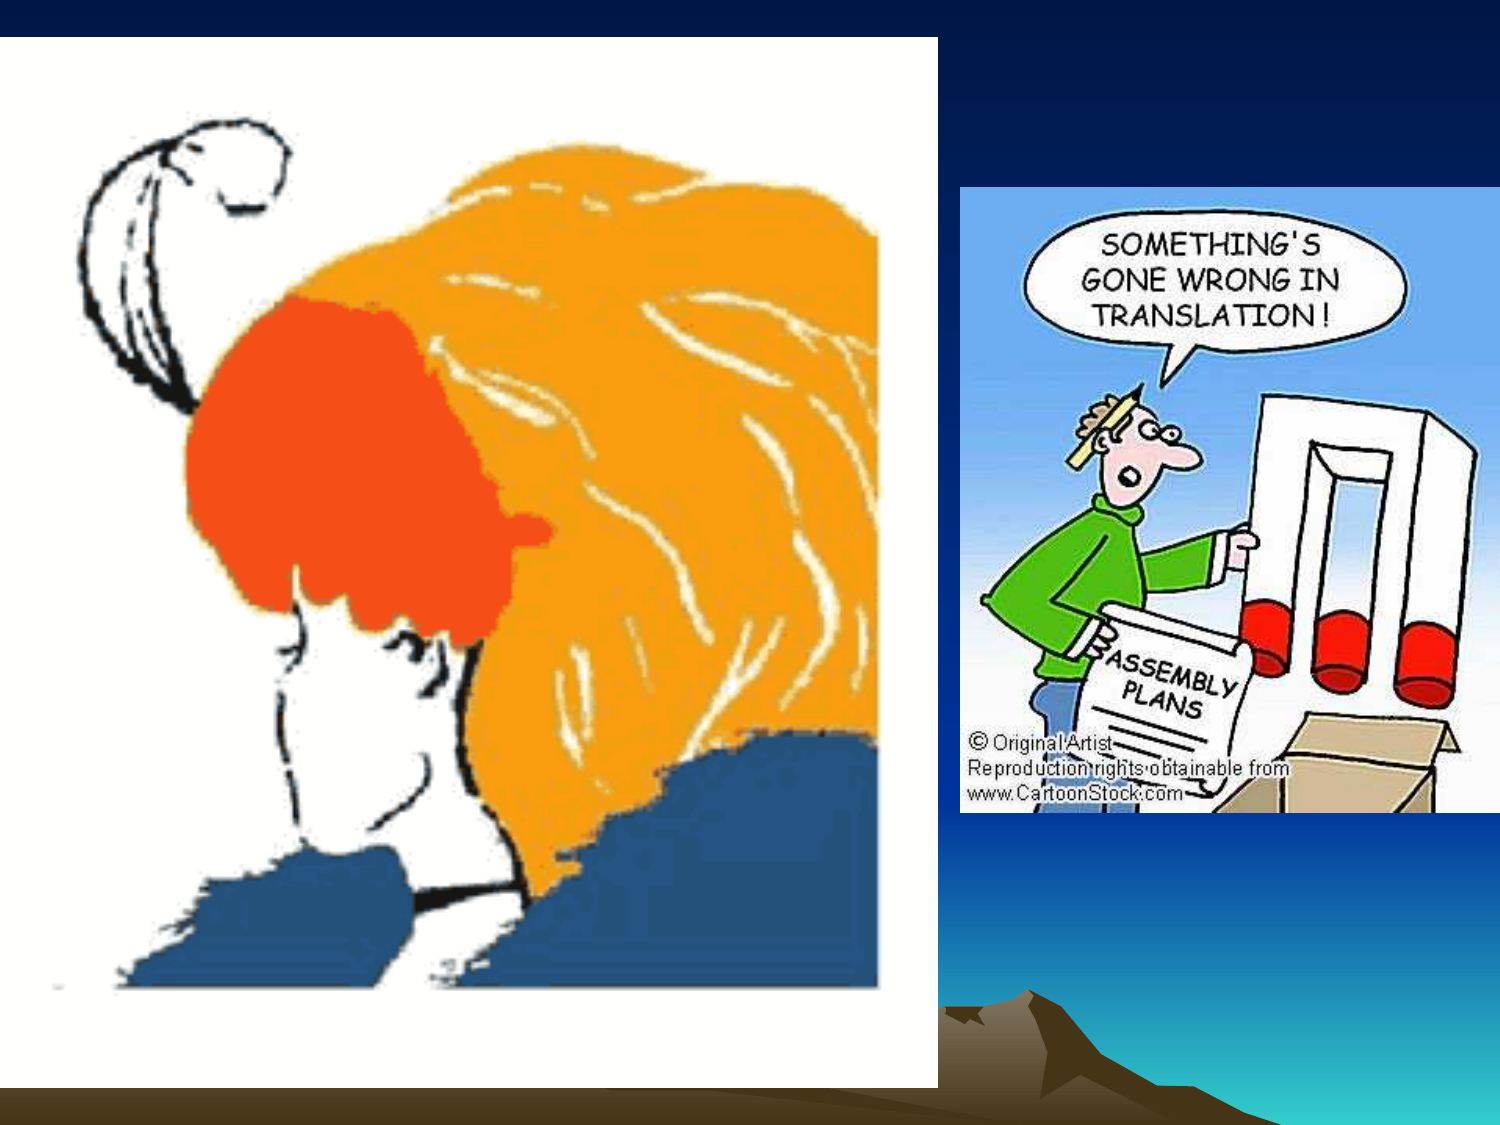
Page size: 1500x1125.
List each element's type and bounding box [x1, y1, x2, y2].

picture [960, 187, 1500, 813]
picture [0, 37, 938, 1088]
